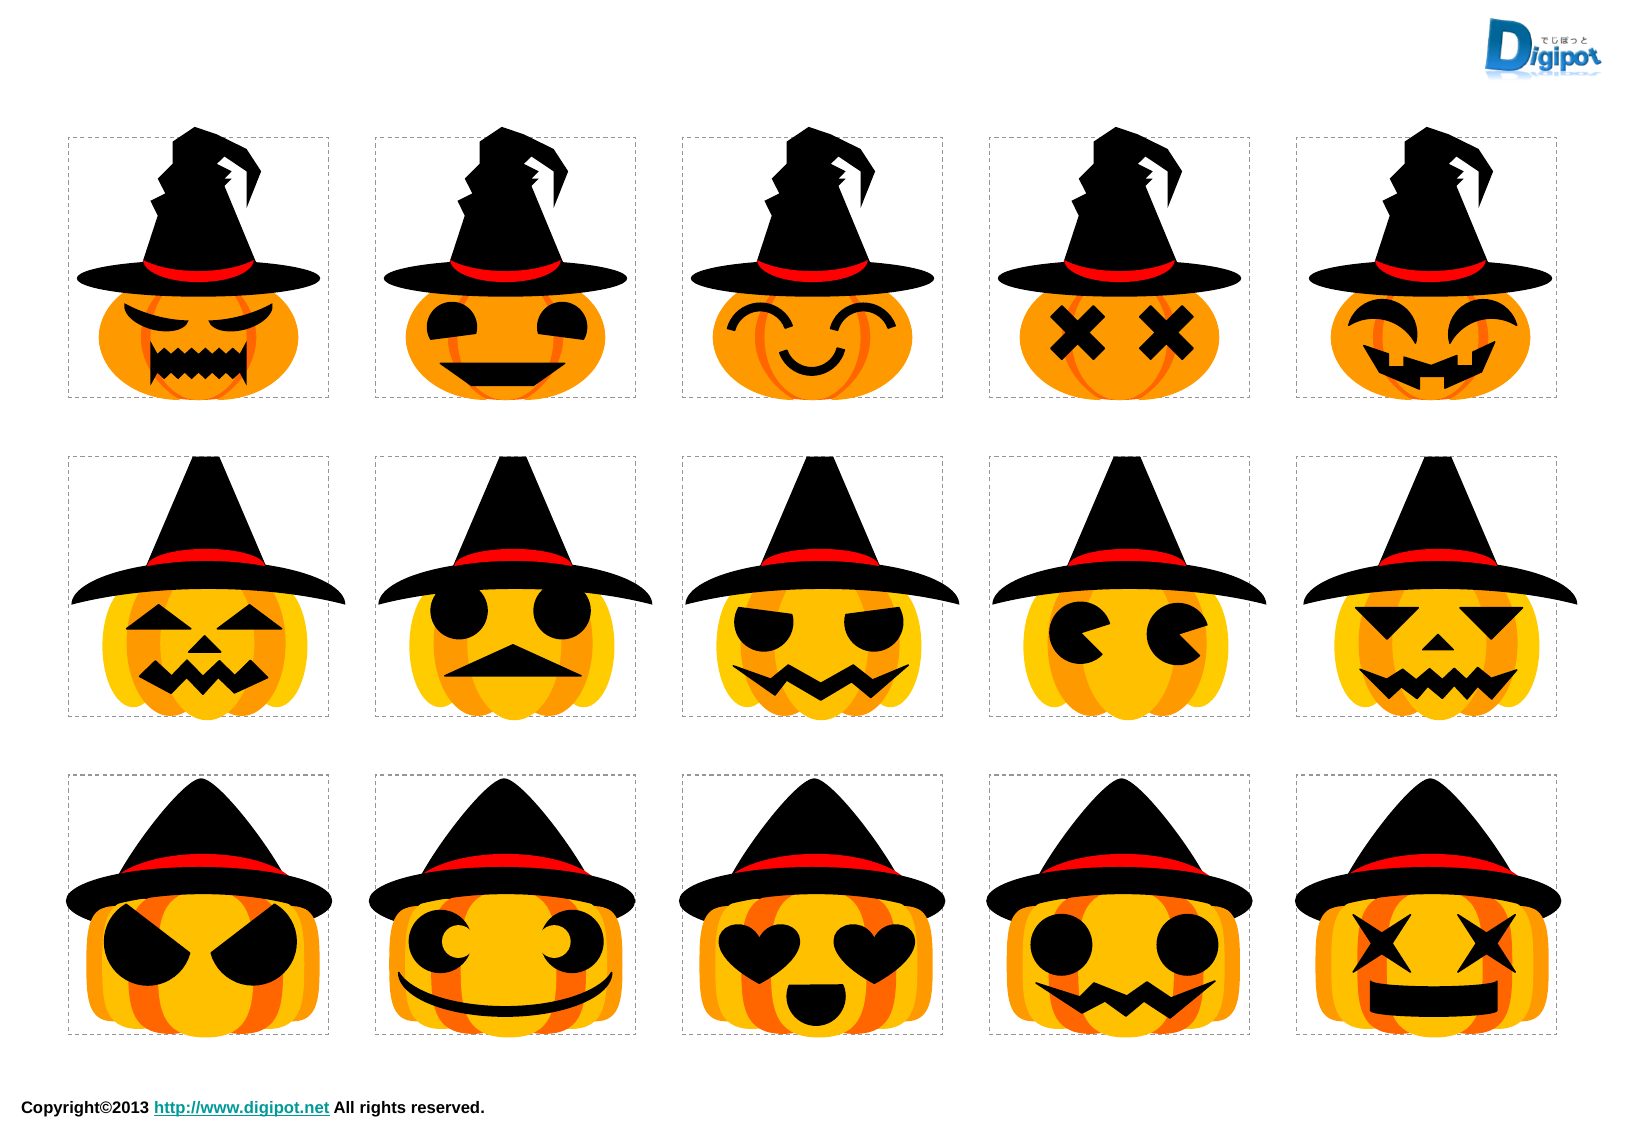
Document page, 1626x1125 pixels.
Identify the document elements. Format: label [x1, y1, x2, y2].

text_box [383, 126, 628, 401]
text_box [690, 126, 935, 401]
text_box [986, 778, 1253, 1038]
text_box [685, 456, 960, 721]
text_box [679, 778, 945, 1038]
text_box [66, 778, 332, 1038]
text_box [1308, 126, 1553, 401]
picture [1485, 18, 1602, 82]
text_box [76, 126, 321, 401]
text_box [378, 456, 653, 721]
text_box [1303, 456, 1578, 721]
text_box [997, 126, 1242, 401]
text_box [71, 456, 346, 721]
text_box [992, 456, 1267, 721]
text_box [1295, 778, 1561, 1038]
text_box [369, 778, 635, 1038]
